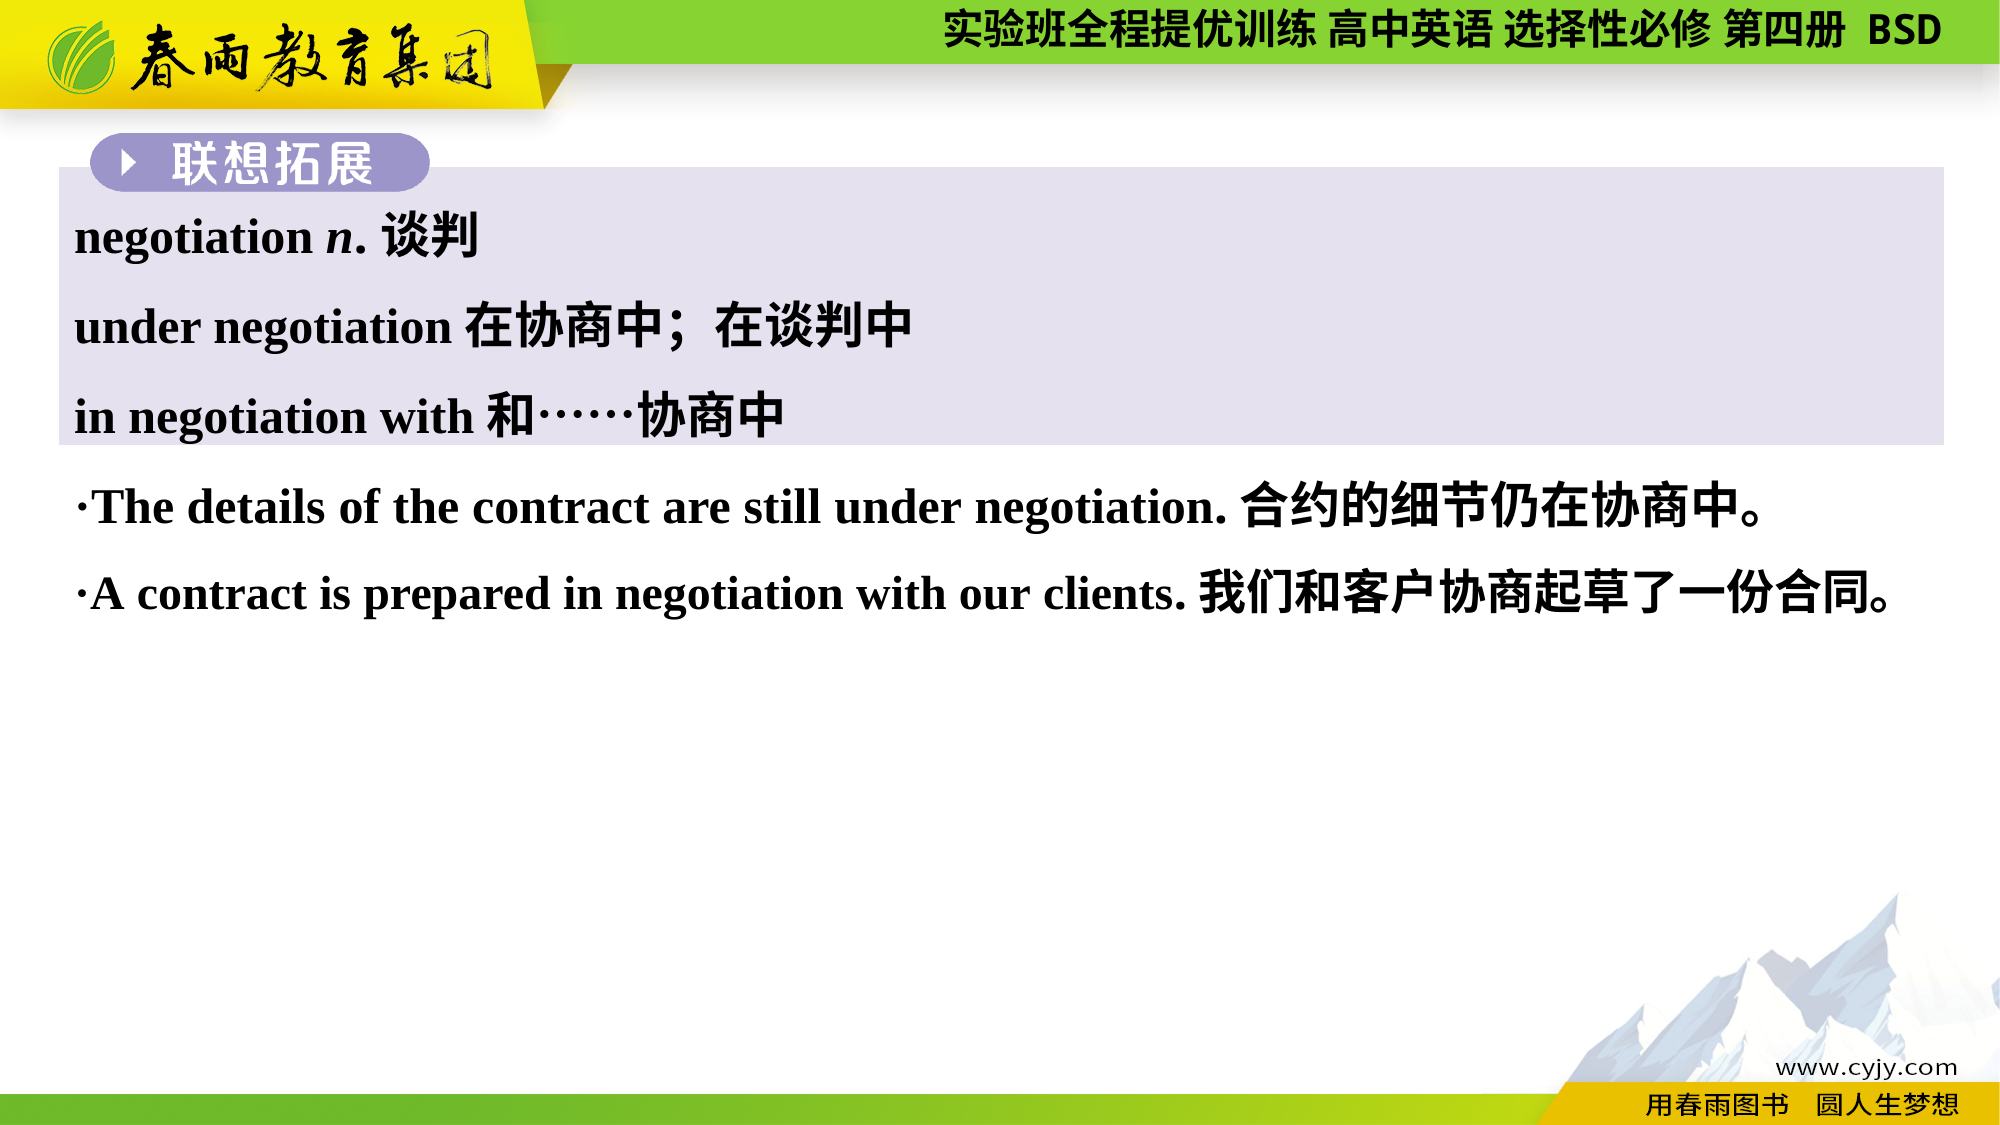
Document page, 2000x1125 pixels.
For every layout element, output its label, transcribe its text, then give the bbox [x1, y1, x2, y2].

picture [0, 0, 2000, 1125]
list negotiation n.谈判 under negotiation在协商中；在谈判中 in negotiation with和……协商中 ·The details of the contract are still under negotiation.合约的细节仍在协商中。 ·A contract is prepared in negotiation with our clients.我们和客户协商起草了一份合同。 [59, 456, 1944, 632]
